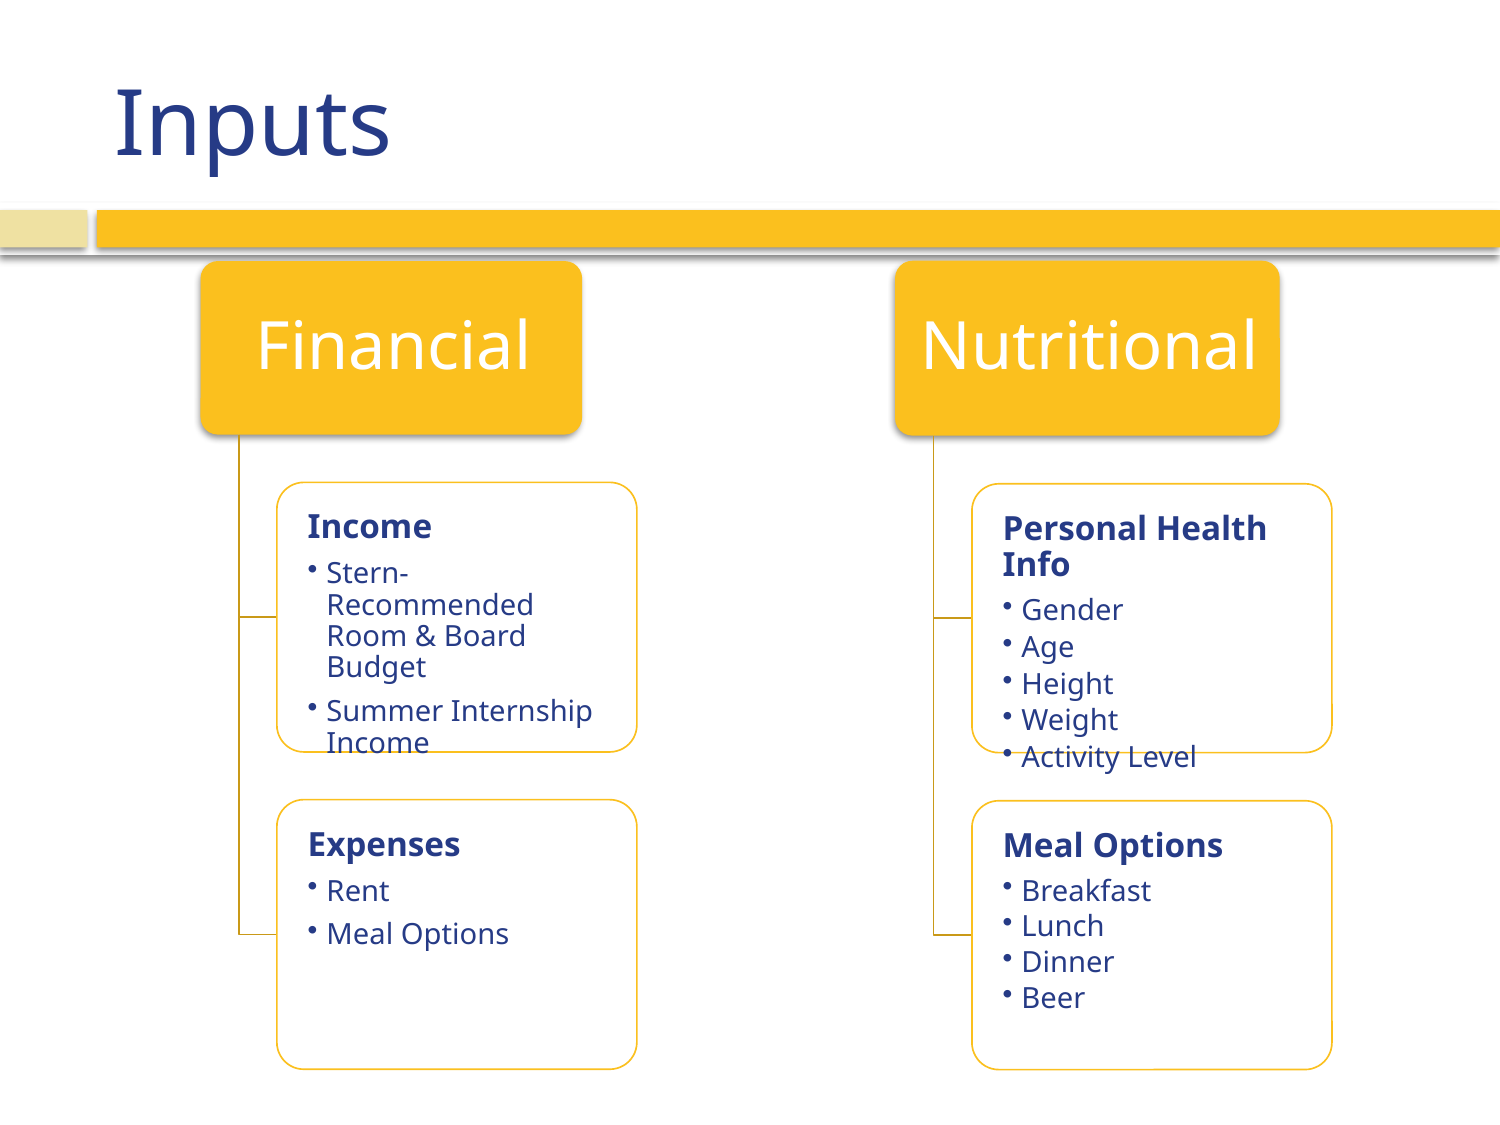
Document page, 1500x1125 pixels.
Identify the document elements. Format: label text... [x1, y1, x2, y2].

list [794, 260, 1433, 1070]
title Inputs [99, 37, 1438, 200]
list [99, 260, 738, 1070]
